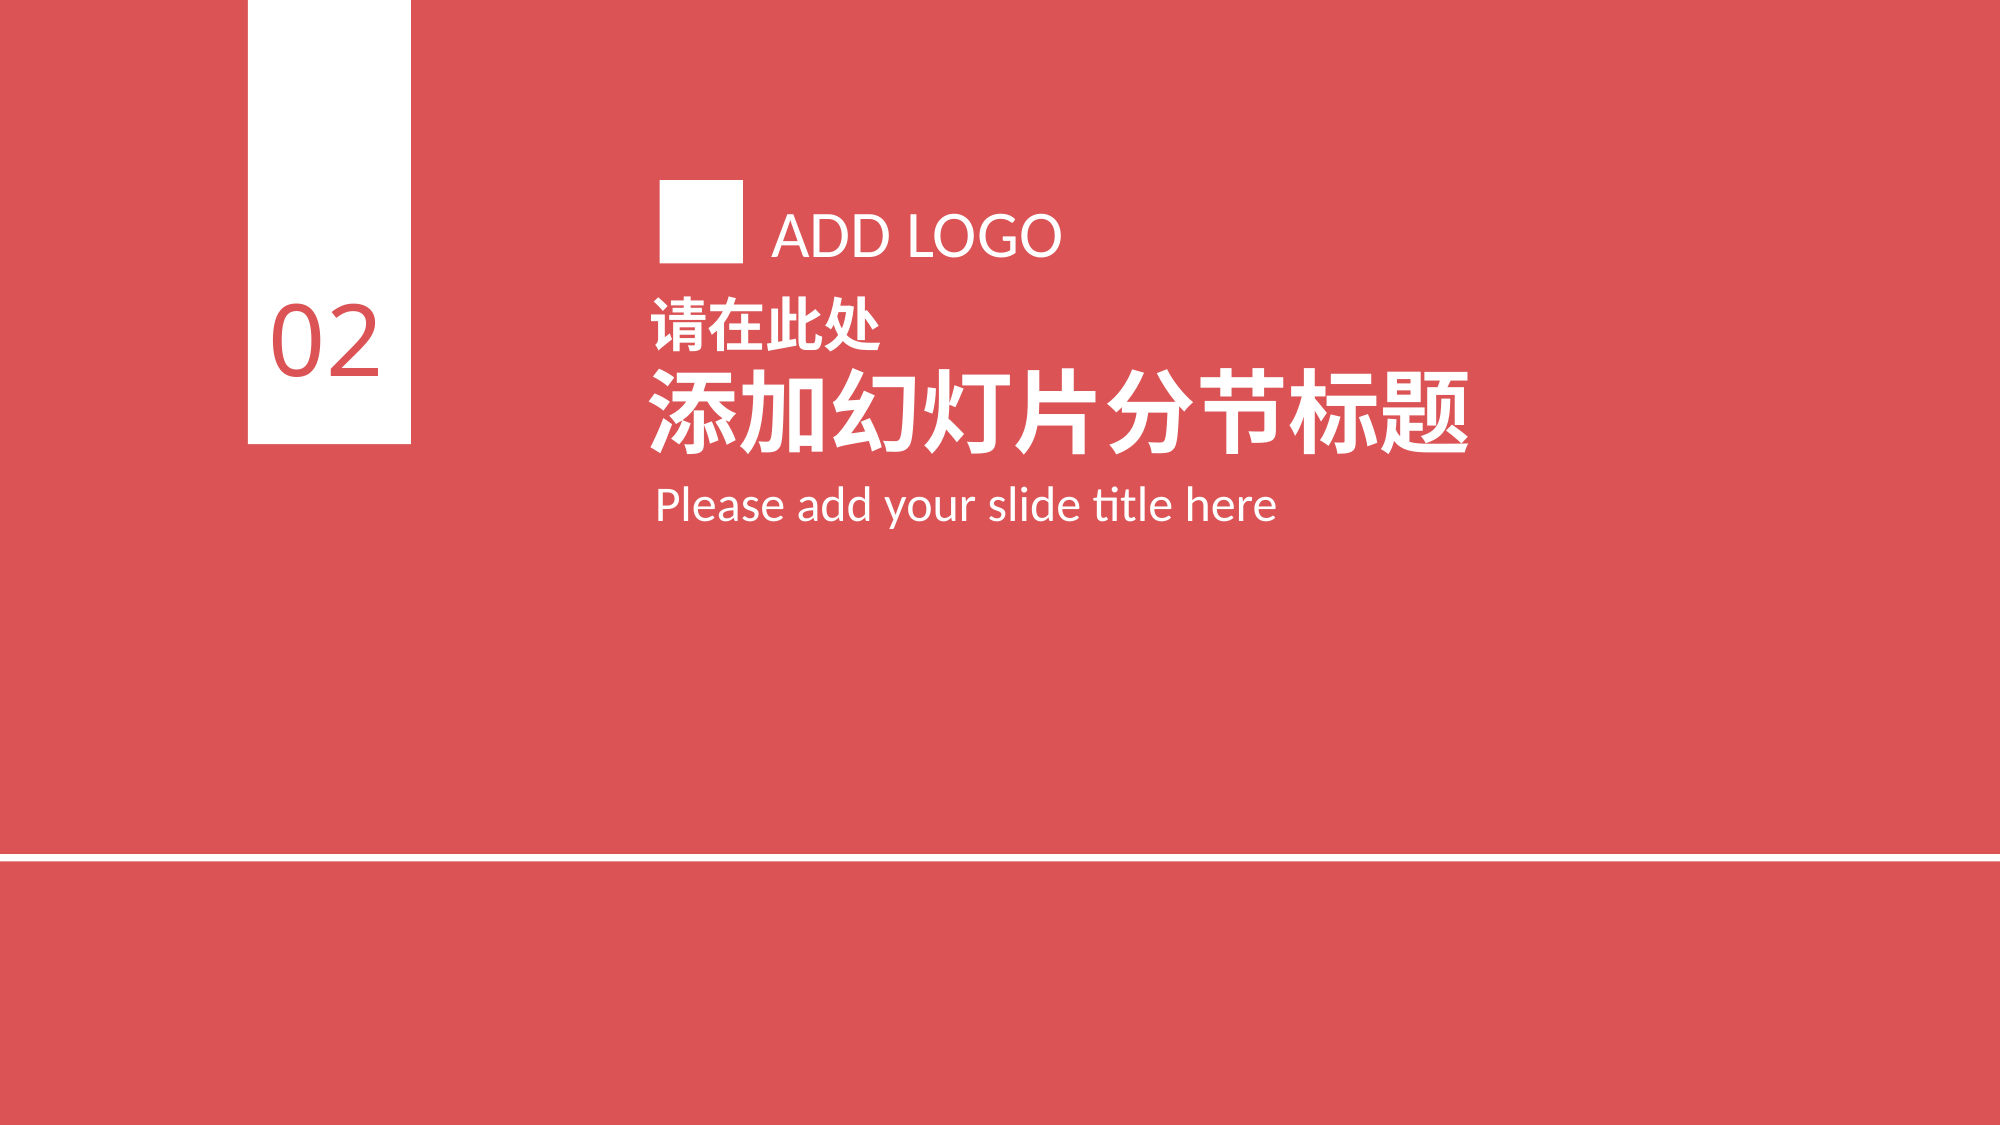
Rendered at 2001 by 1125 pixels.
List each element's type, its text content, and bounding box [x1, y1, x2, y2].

text_box [0, 863, 2000, 1125]
text_box 请在此处 [634, 280, 907, 347]
text_box Please add your slide title here [639, 463, 1421, 539]
text_box 添加幻灯片分节标题 [631, 347, 1507, 472]
text_box [247, 0, 412, 445]
text_box [0, 853, 2000, 863]
text_box [658, 179, 744, 264]
text_box ADD LOGO [756, 182, 1179, 278]
text_box [0, 0, 2000, 853]
text_box 02 [254, 269, 454, 404]
